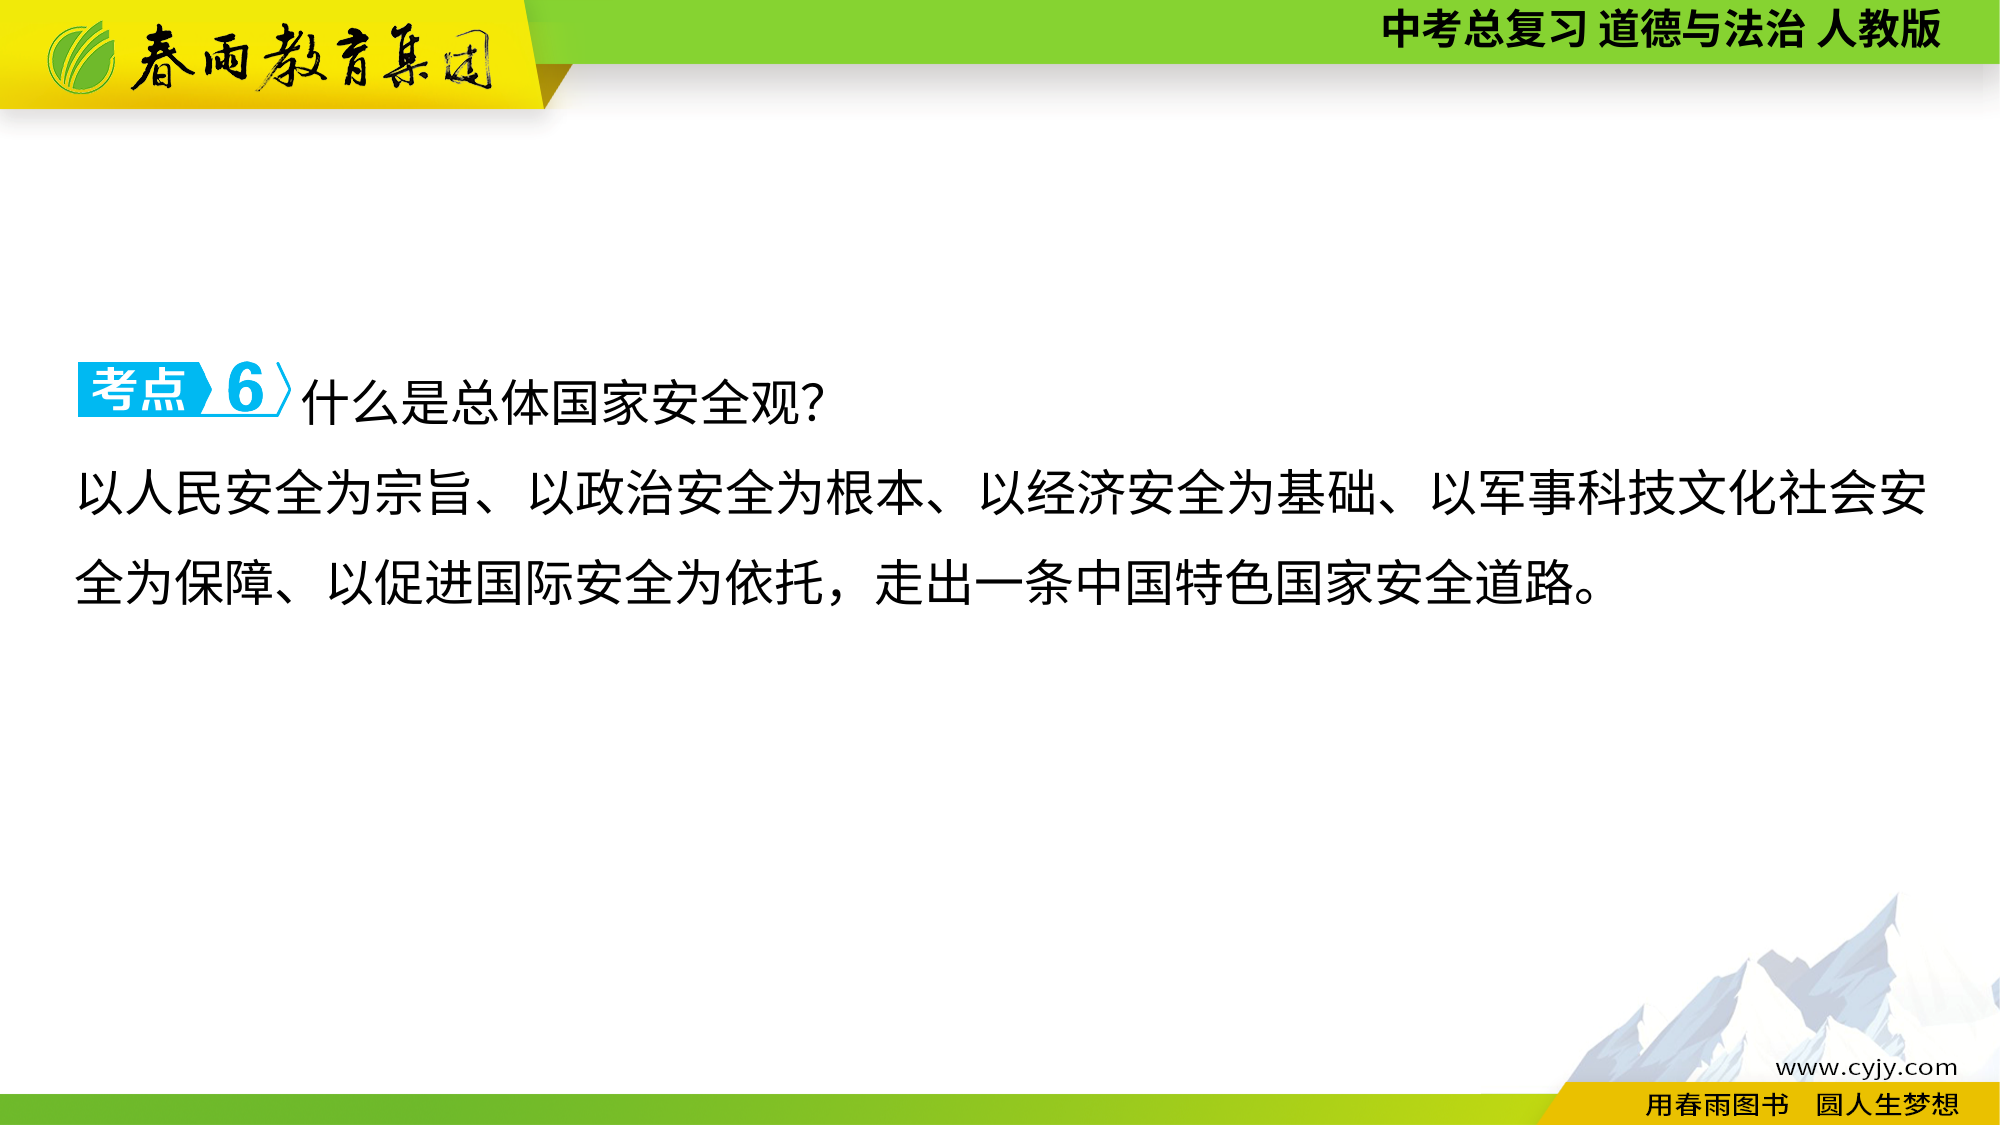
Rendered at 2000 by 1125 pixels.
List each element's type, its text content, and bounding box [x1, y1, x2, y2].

list 什么是总体国家安全观？ 以人民安全为宗旨、以政治安全为根本、以经济安全为基础、以军事科技文化社会安全为保障、以促进国际安全为依托，走出一条中国特色国家安全道路。 [59, 333, 1944, 610]
picture [0, 0, 2000, 1125]
